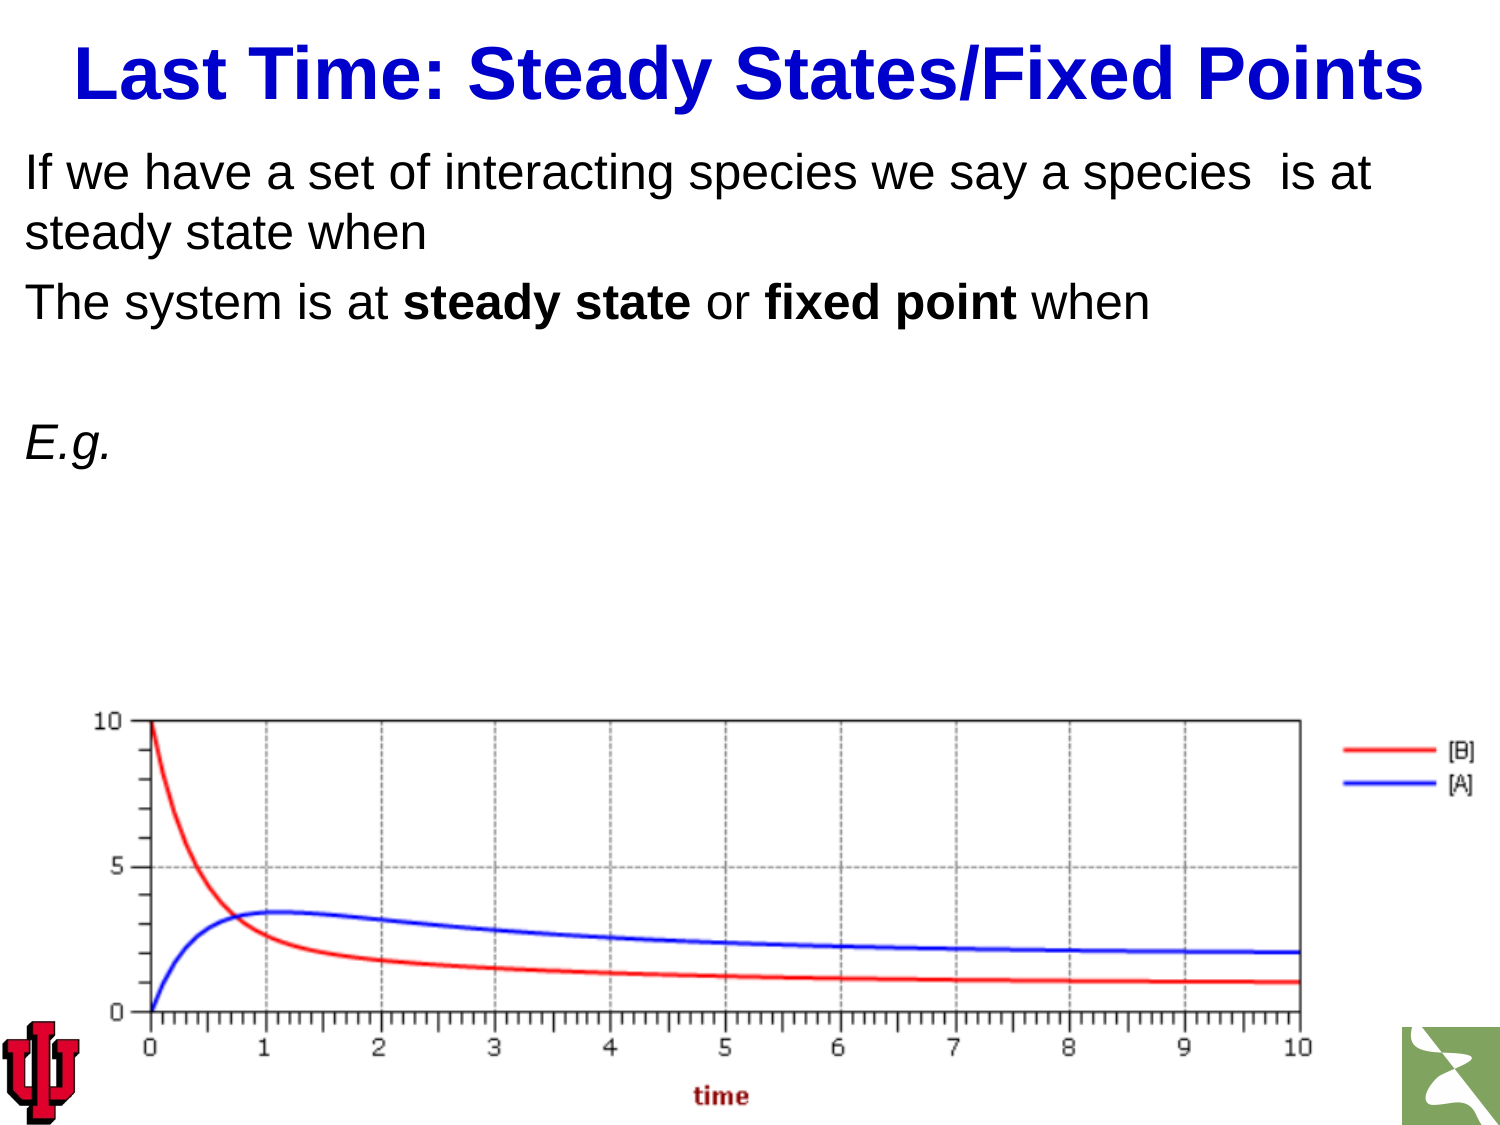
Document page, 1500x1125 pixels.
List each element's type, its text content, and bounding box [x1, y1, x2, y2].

picture [87, 702, 1500, 1125]
title Last Time: Steady States/Fixed Points [0, 0, 1500, 164]
picture [0, 1020, 80, 1125]
